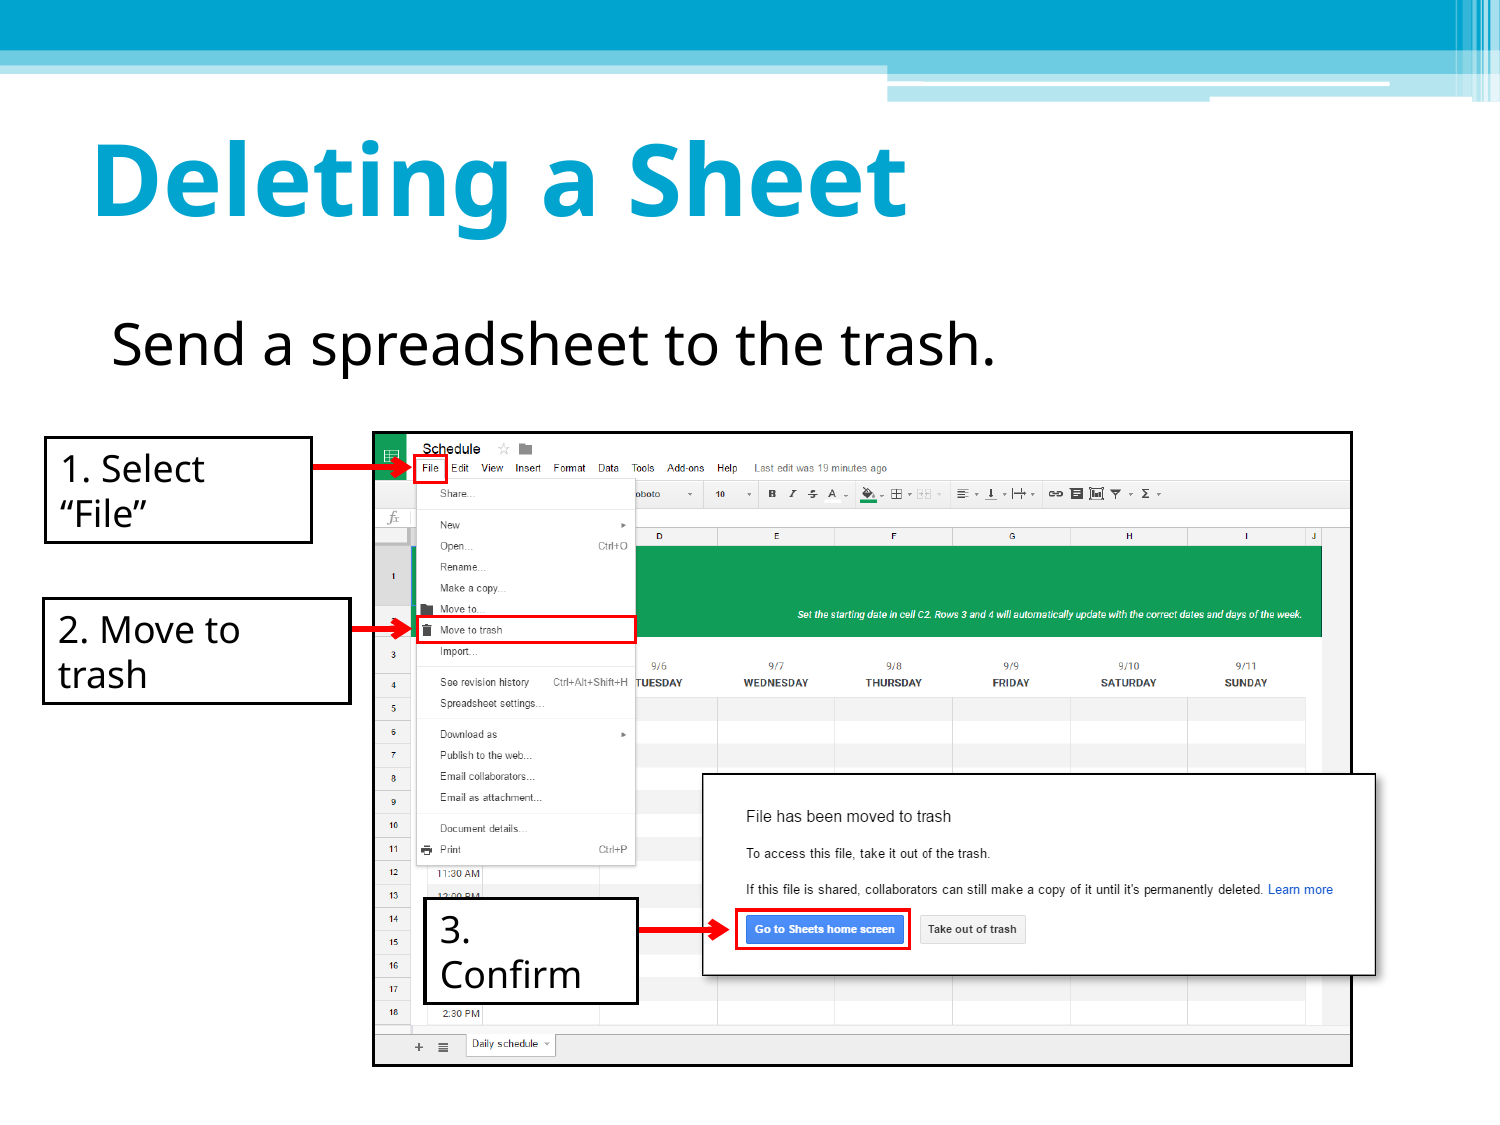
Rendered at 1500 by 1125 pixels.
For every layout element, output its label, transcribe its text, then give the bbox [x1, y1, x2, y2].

picture [374, 433, 1375, 1064]
text_box 1. Select “File” [45, 437, 312, 543]
title Deleting a Sheet [75, 90, 1500, 263]
text_box 2. Move to trash [43, 598, 350, 704]
list Send a spreadsheet to the trash. [75, 299, 1418, 925]
